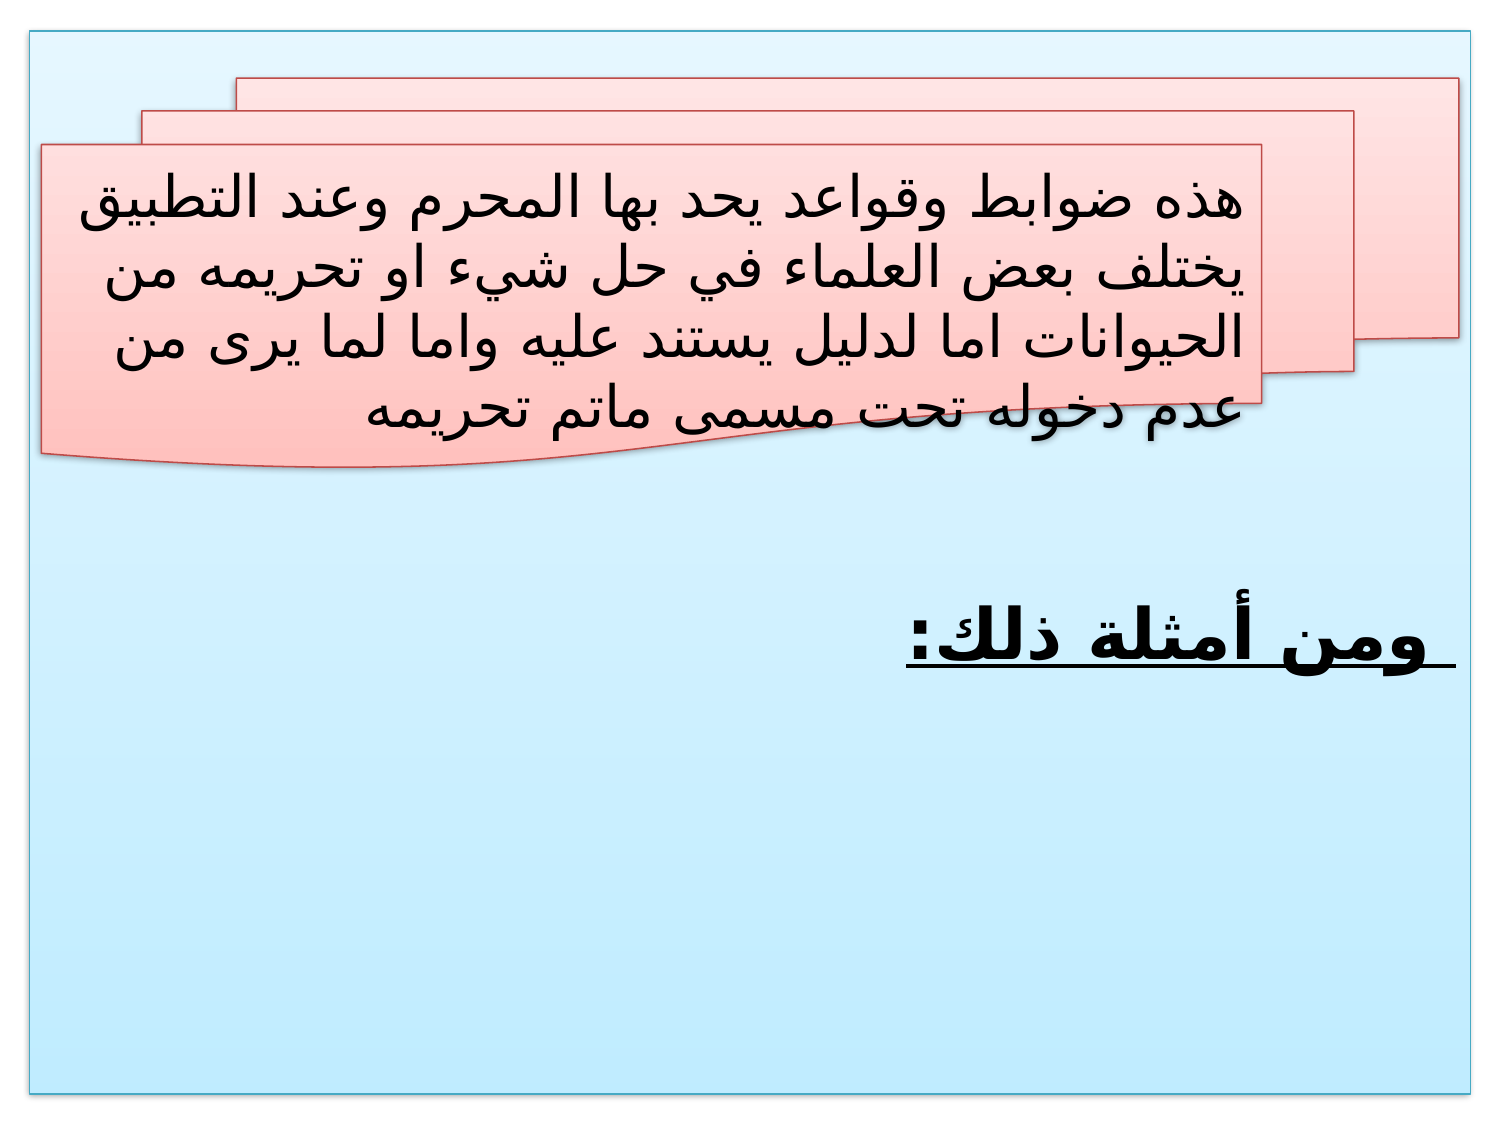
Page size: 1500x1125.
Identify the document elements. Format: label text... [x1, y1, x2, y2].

list ومن أمثلة ذلك: [29, 30, 1471, 1095]
text_box هذه ضوابط وقواعد يحد بها المحرم وعند التطبيق يختلف بعض العلماء في حل شيء او تحريمه من الحيوانات اما لدليل يستند عليه واما لما يرى من عدم دخوله تحت مسمى ماتم تحريمه [40, 77, 1460, 468]
